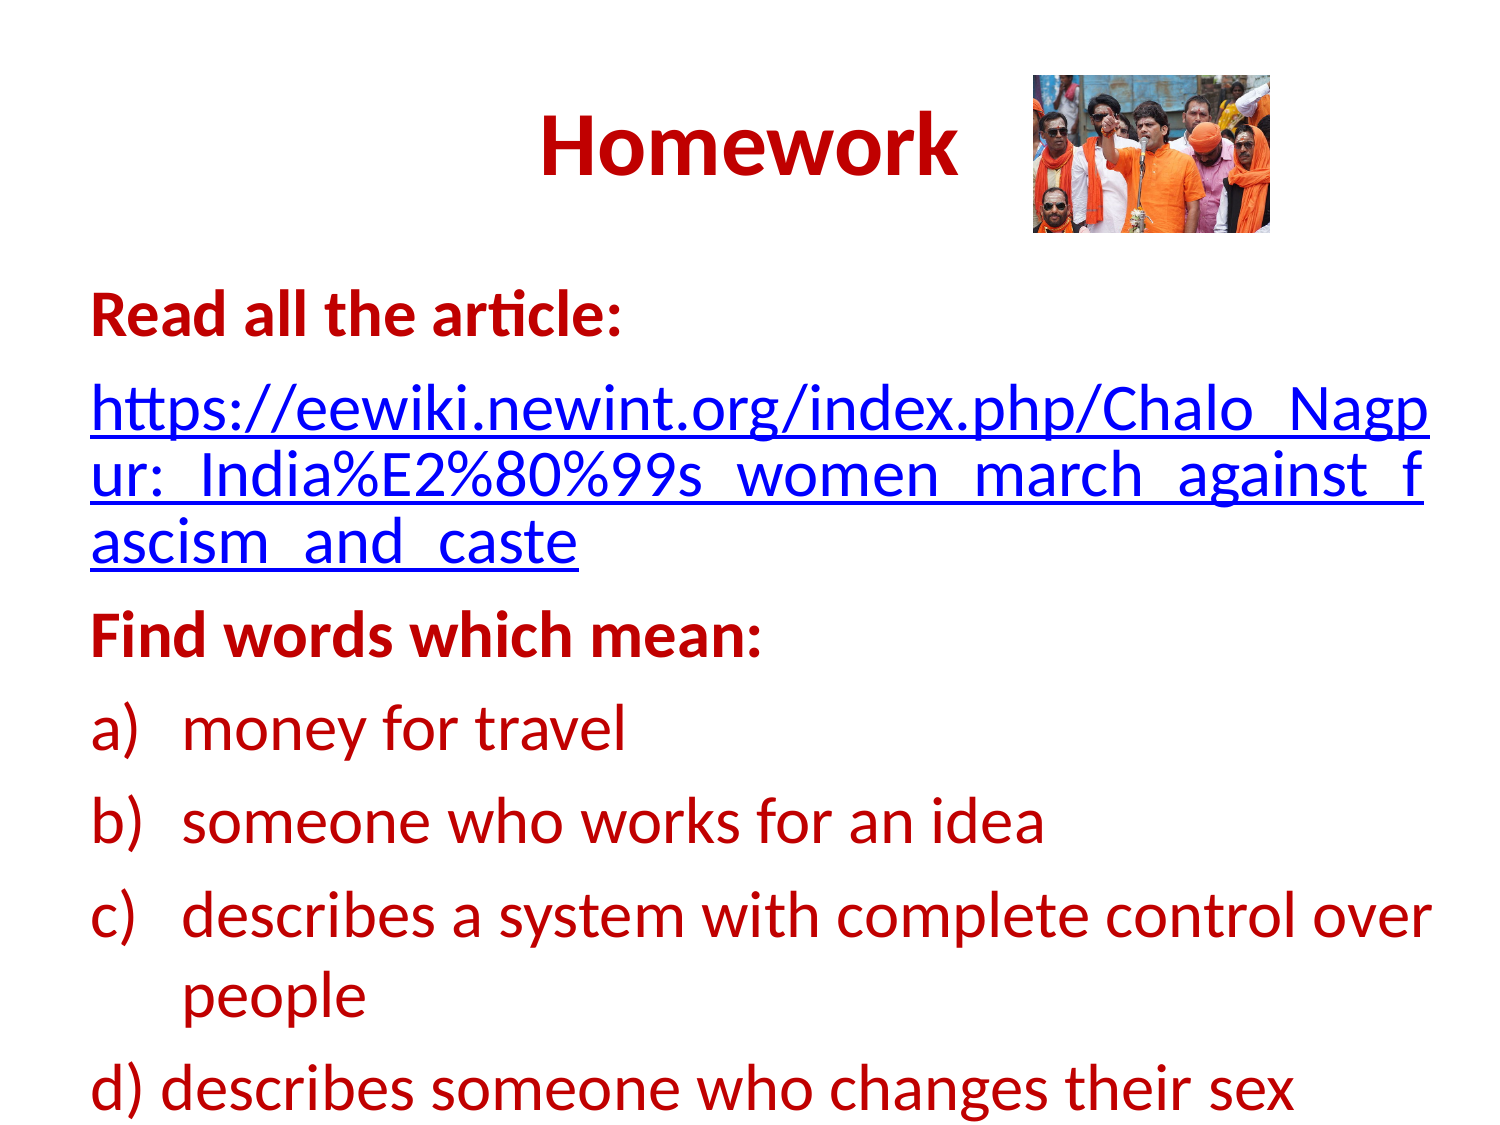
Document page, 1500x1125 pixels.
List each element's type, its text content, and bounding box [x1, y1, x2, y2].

list Read all the article: https://eewiki.newint.org/index.php/Chalo_Nagpur:_India%E2%80%99s_women_march_against_fascism_and_caste Find words which mean: money for travel someone who works for an idea describes a system with complete control over people d) describes someone who changes their sex [75, 262, 1459, 1083]
picture [1033, 74, 1270, 233]
title Homework [75, 45, 1425, 233]
